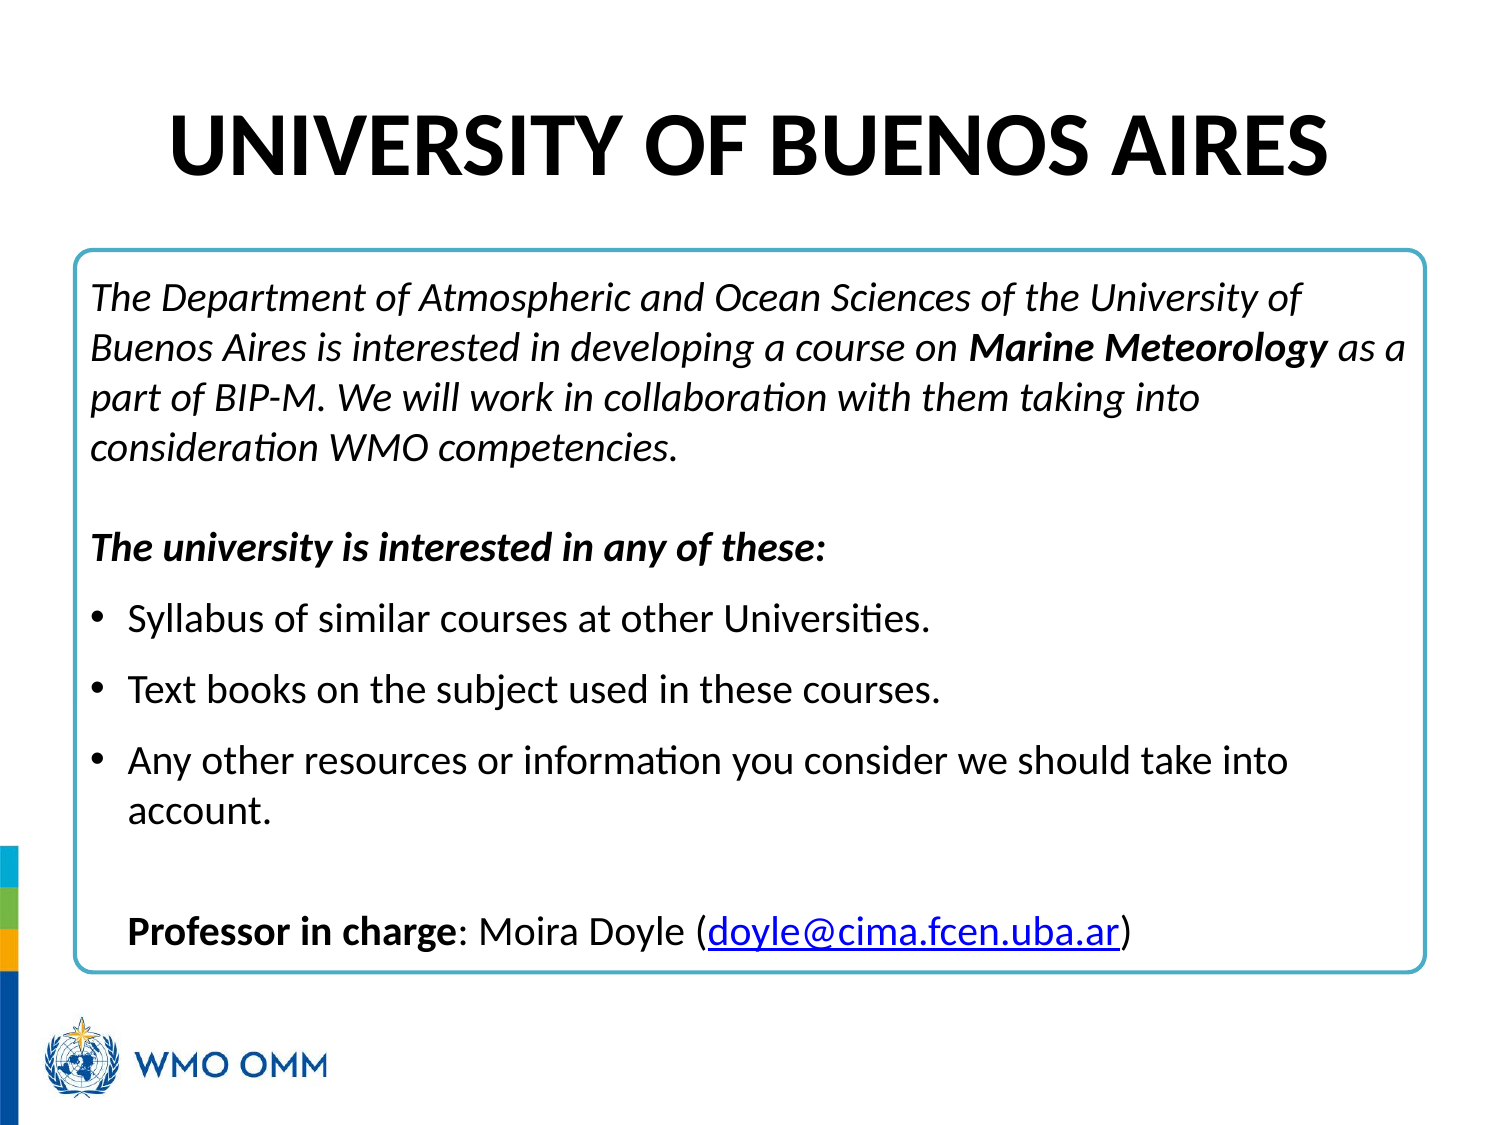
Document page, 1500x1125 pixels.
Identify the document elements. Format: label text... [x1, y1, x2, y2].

list The Department of Atmospheric and Ocean Sciences of the University of Buenos Aires is interested in developing a course on Marine Meteorology as a part of BIP-M. We will work in collaboration with them taking into consideration WMO competencies. The university is interested in any of these: Syllabus of similar courses at other Universities. Text books on the subject used in these courses. Any other resources or information you consider we should take into account. Professor in charge: Moira Doyle (doyle@cima.fcen.uba.ar) [75, 961, 1425, 1005]
text_box [74, 249, 1425, 973]
title UNIVERSITY OF BUENOS AIRES [75, 45, 1425, 233]
picture [0, 845, 327, 1125]
